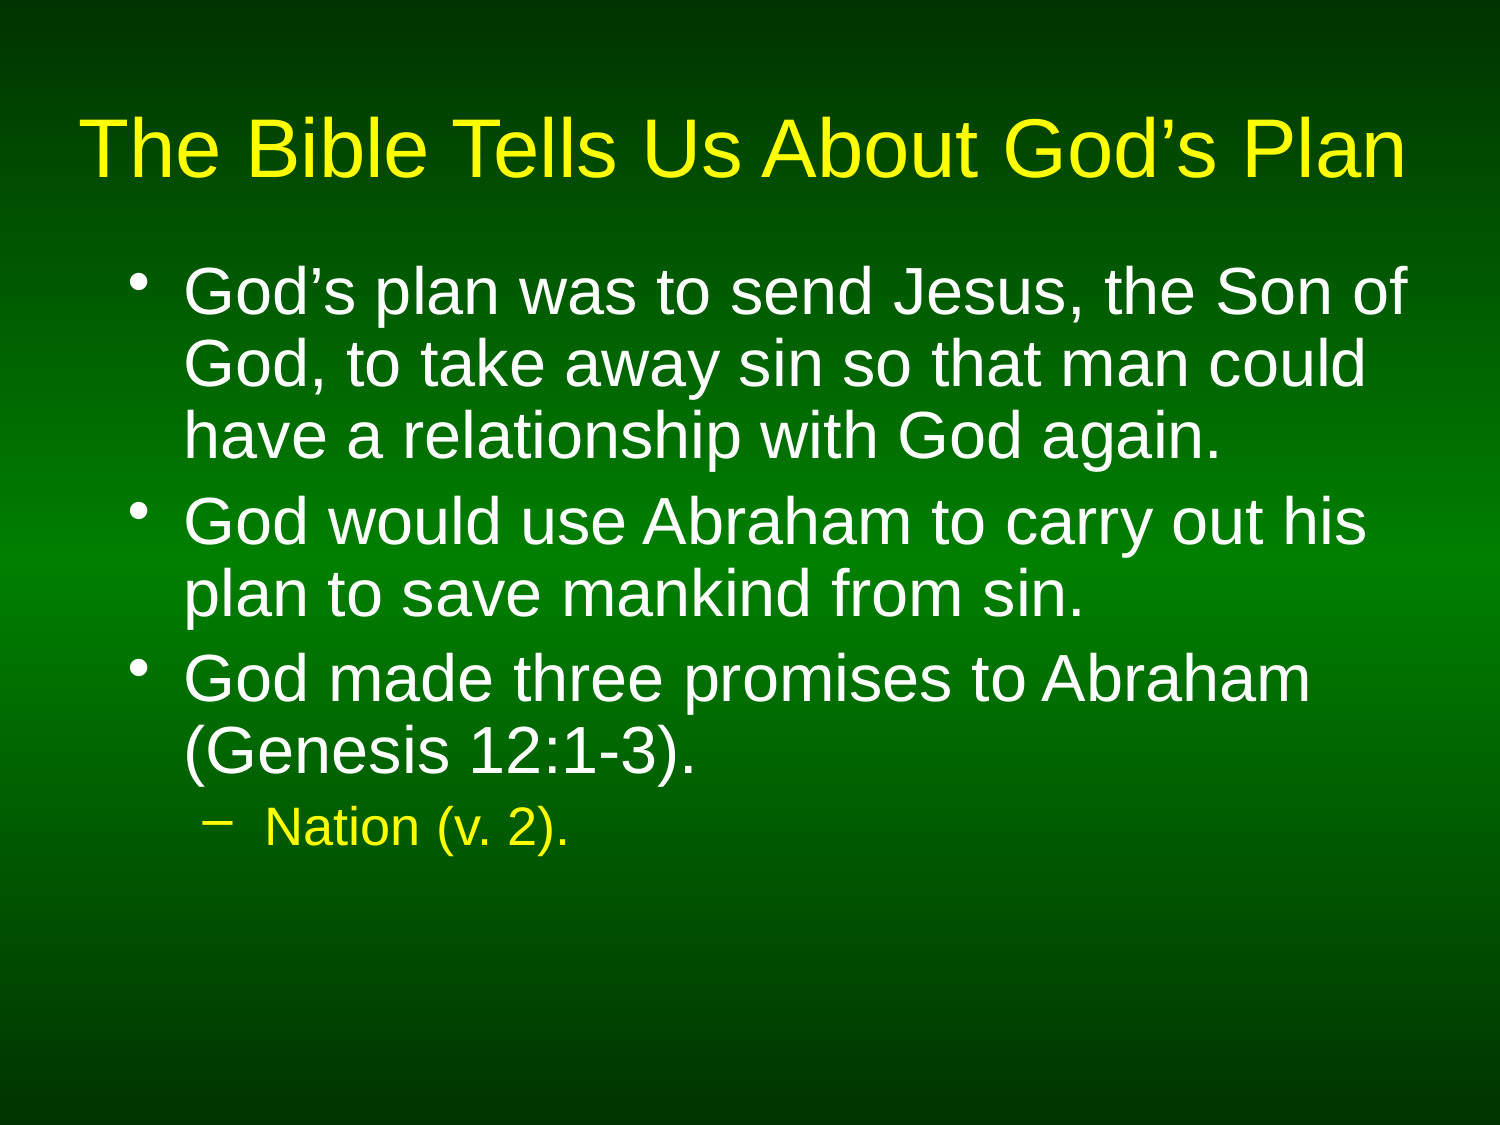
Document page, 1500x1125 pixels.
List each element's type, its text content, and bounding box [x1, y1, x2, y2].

title The Bible Tells Us About God’s Plan [50, 50, 1438, 238]
list God’s plan was to send Jesus, the Son of God, to take away sin so that man could have a relationship with God again. God would use Abraham to carry out his plan to save mankind from sin. God made three promises to Abraham (Genesis 12:1-3). Nation (v. 2). [112, 249, 1438, 925]
